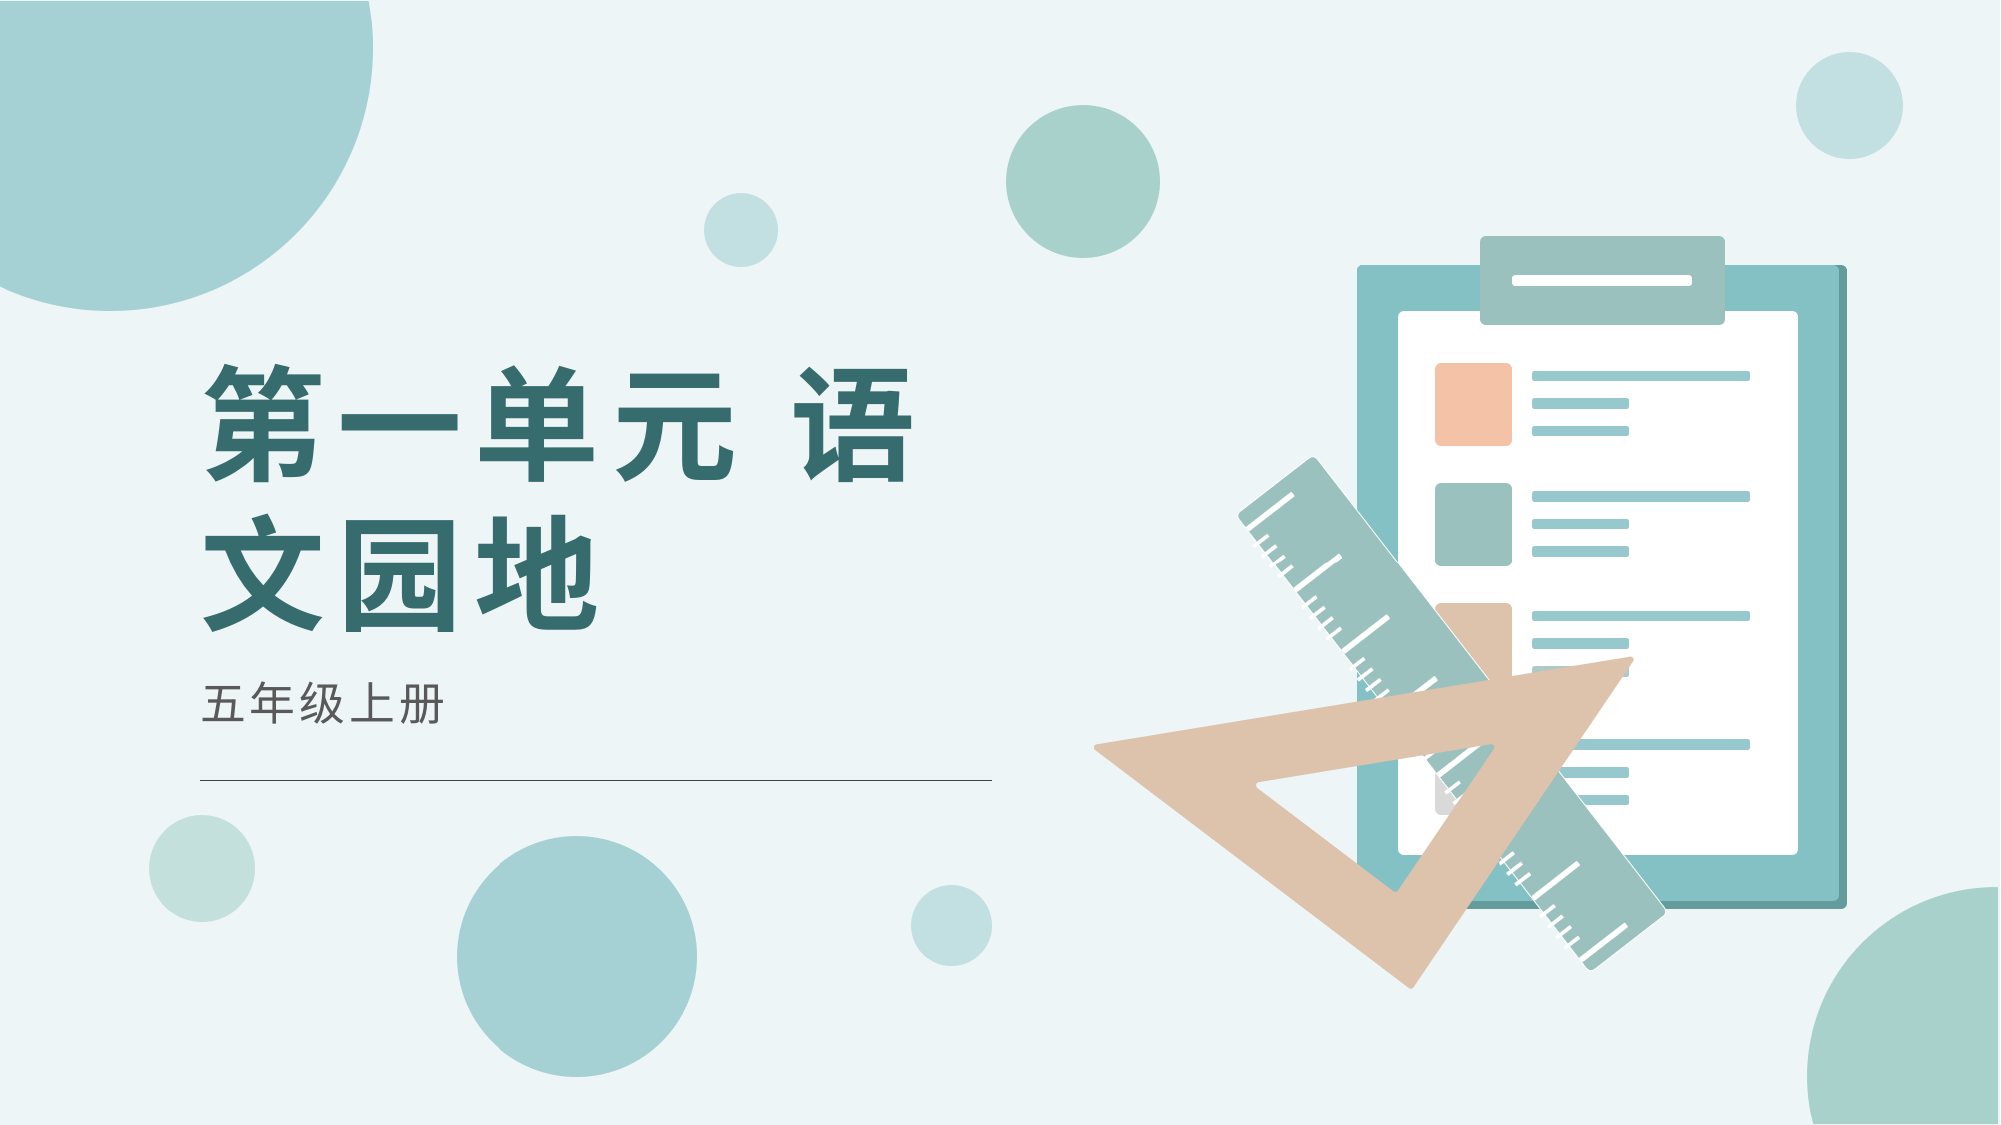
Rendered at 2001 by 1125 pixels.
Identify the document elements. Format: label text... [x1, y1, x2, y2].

picture [0, 1, 2000, 1124]
text_box 第一单元 语文园地 [199, 343, 992, 647]
text_box 五年级上册 [199, 675, 992, 736]
